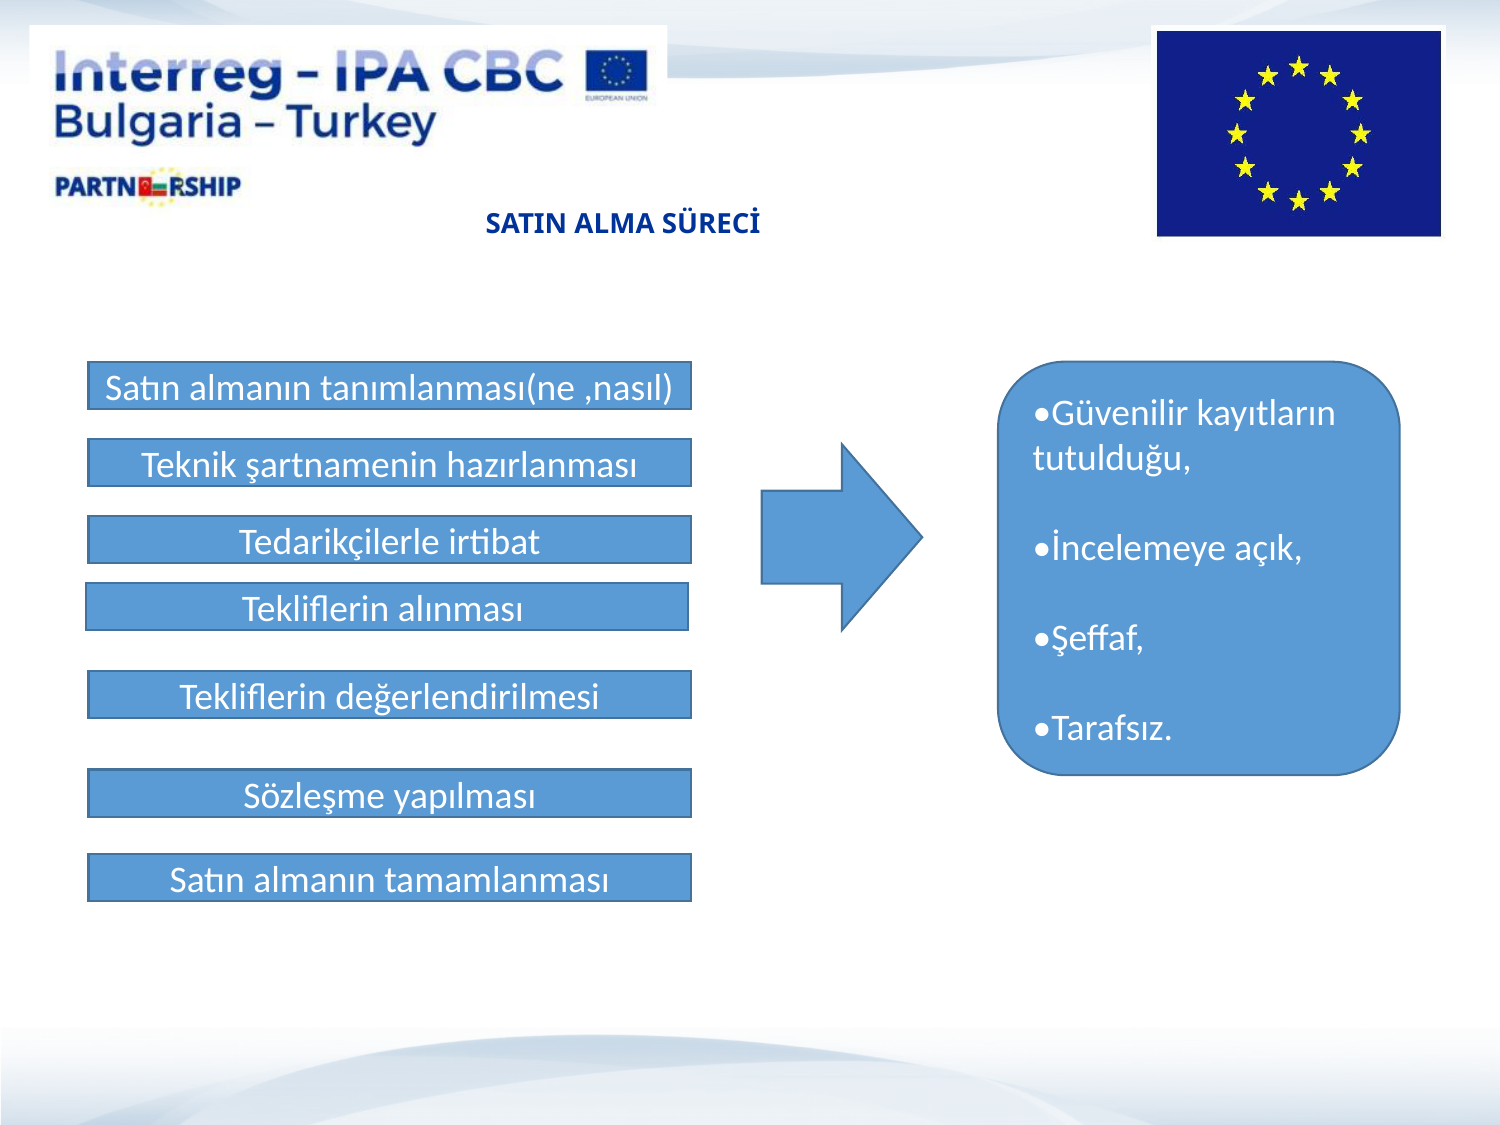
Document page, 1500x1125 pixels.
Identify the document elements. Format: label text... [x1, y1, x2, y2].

text_box Tekliflerin değerlendirilmesi [87, 670, 692, 719]
text_box Satın almanın tamamlanması [87, 853, 692, 902]
text_box Sözleşme yapılması [87, 768, 692, 818]
text_box •Güvenilir kayıtların tutulduğu, •İncelemeye açık, •Şeffaf, •Tarafsız. [996, 360, 1401, 777]
text_box Teknik şartnamenin hazırlanması [87, 438, 692, 487]
text_box Satın almanın tanımlanması(ne ,nasıl) [87, 361, 692, 410]
text_box Tekliflerin alınması [85, 582, 689, 631]
text_box [760, 441, 924, 633]
picture [0, 1027, 1500, 1125]
picture [0, 0, 1500, 242]
text_box Tedarikçilerle irtibat [87, 515, 692, 564]
title Satın alma süreci [395, 149, 1128, 274]
